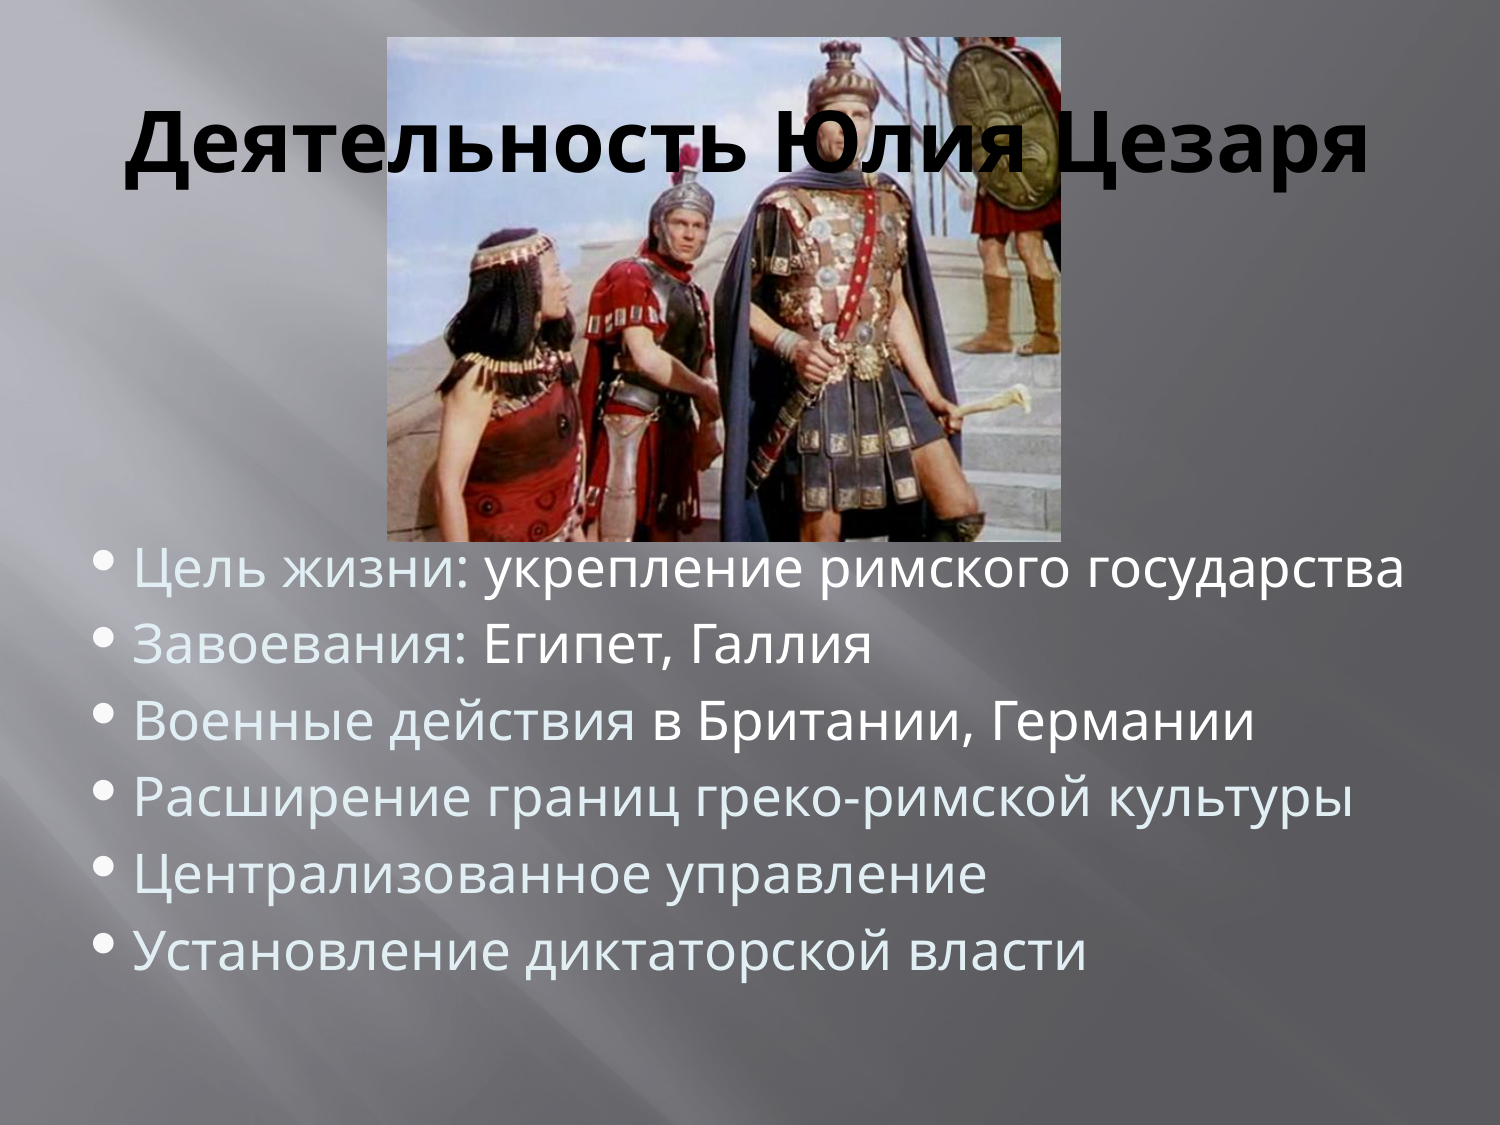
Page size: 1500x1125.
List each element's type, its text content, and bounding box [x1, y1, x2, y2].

title Деятельность Юлия Цезаря [75, 45, 387, 233]
list Цель жизни: укрепление римского государства Завоевания: Египет, Галлия Военные действия в Британии, Германии Расширение границ греко-римской культуры Централизованное управление Установление диктаторской власти [74, 524, 1426, 1088]
picture [387, 37, 1062, 543]
title Деятельность Юлия Цезаря [1064, 45, 1425, 233]
